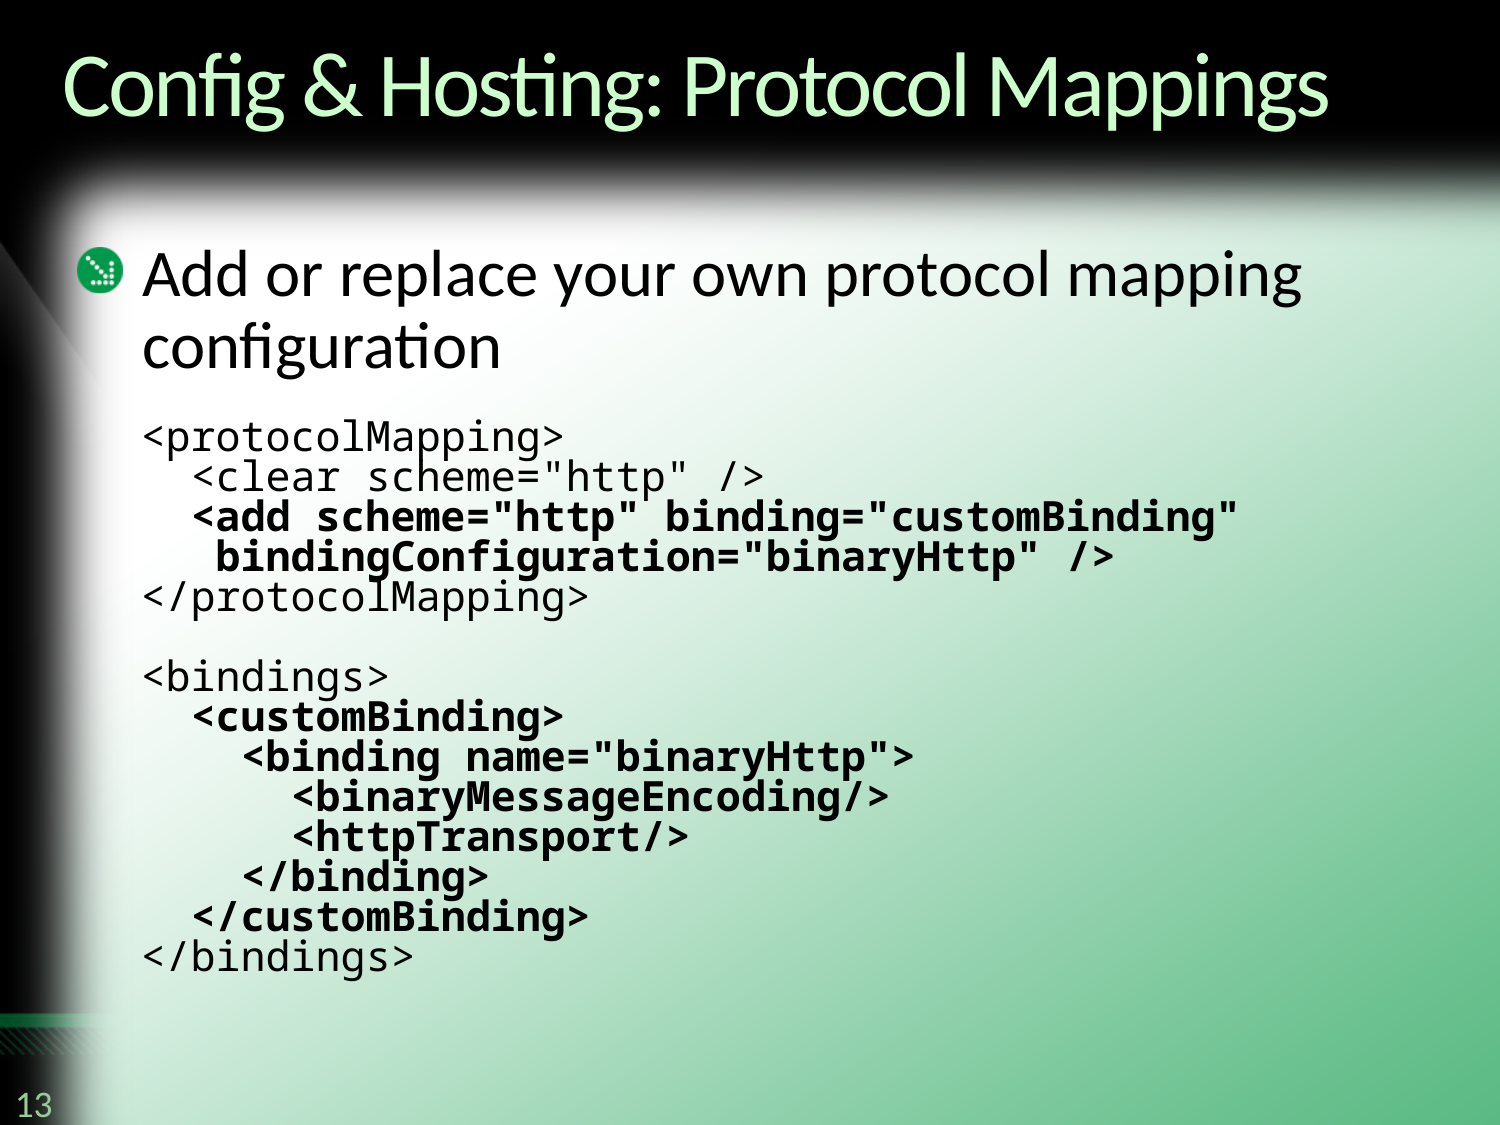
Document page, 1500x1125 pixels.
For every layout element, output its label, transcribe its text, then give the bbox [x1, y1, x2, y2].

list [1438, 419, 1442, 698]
picture [0, 0, 1500, 1125]
text_box 13 [0, 1072, 350, 1125]
text_box Add or replace your own protocol mapping configuration [62, 231, 1438, 980]
title Config & Hosting: Protocol Mappings [62, 37, 1438, 138]
